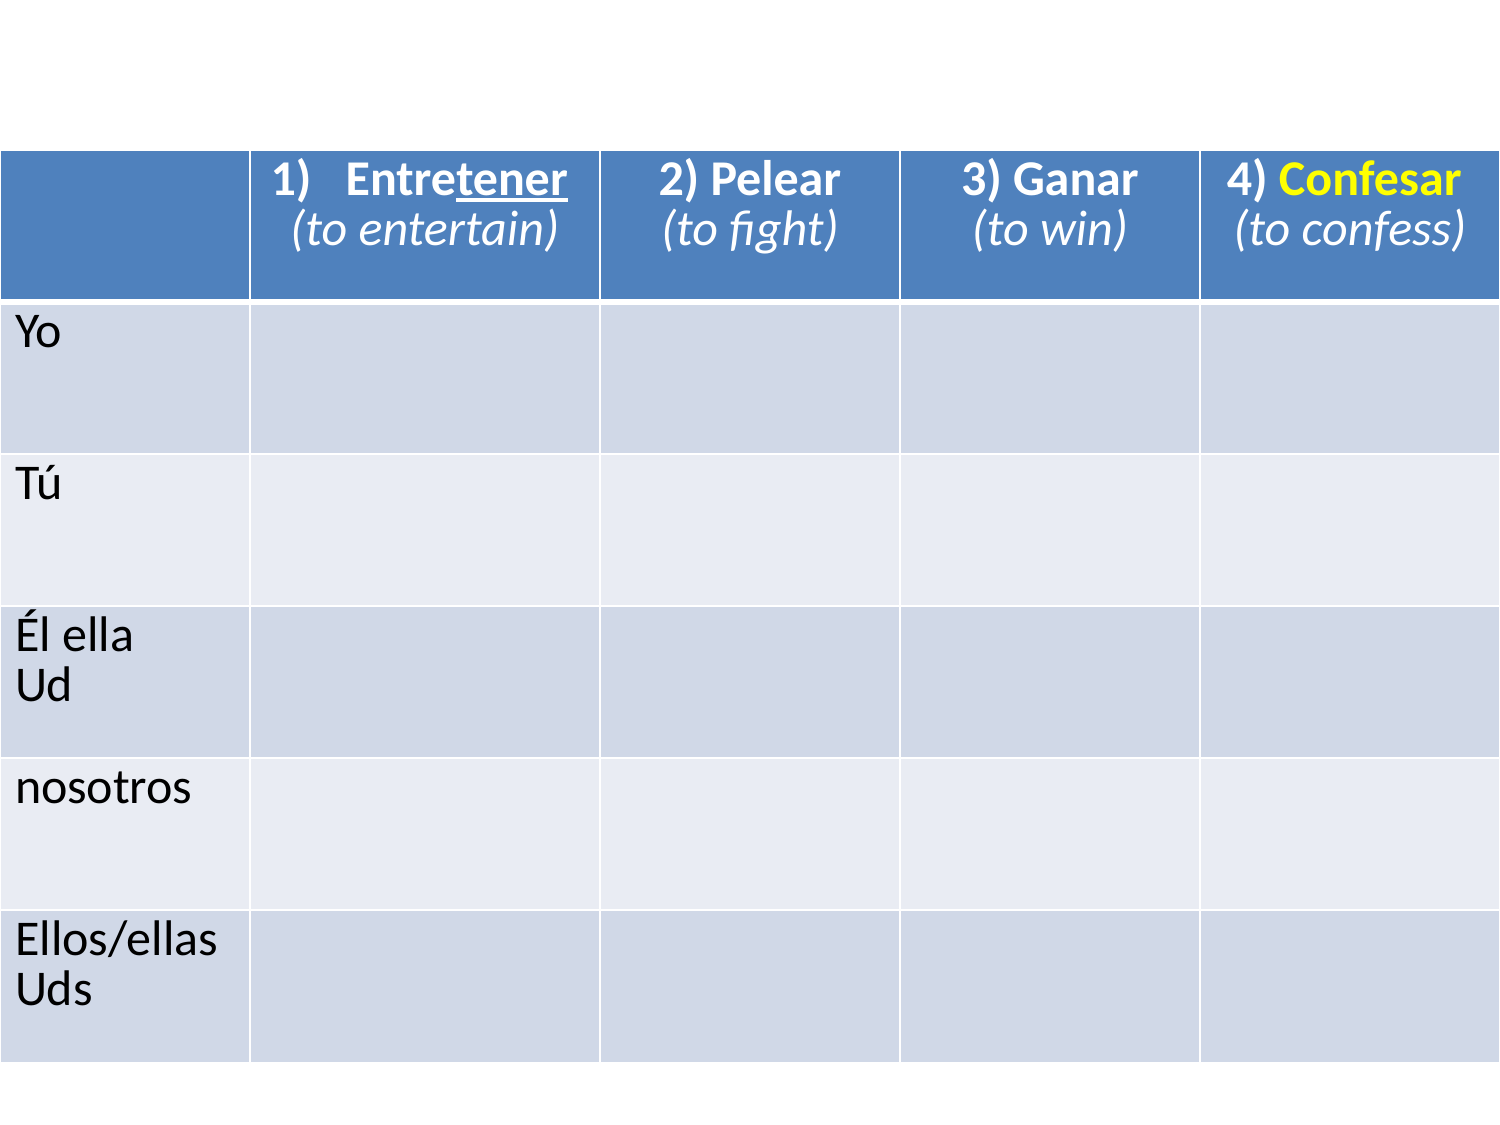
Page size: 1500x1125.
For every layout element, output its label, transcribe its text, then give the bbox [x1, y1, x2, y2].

table_cell Yo [1, 305, 249, 453]
table_cell nosotros [1, 759, 249, 909]
table_cell [1201, 455, 1499, 605]
table_cell [251, 455, 599, 605]
table_cell Ellos/ellas Uds [1, 911, 249, 1062]
table_cell [1201, 305, 1499, 453]
table_cell [251, 759, 599, 909]
table_header 2) Pelear (to fight) [601, 151, 899, 299]
table_cell [601, 305, 899, 453]
table_header 3) Ganar (to win) [901, 151, 1199, 299]
table_cell [901, 911, 1199, 1062]
table_cell [251, 911, 599, 1062]
table_cell [901, 607, 1199, 757]
table_cell [251, 305, 599, 453]
table_header Entretener (to entertain) [251, 151, 599, 299]
table_cell [601, 607, 899, 757]
table_header [1, 151, 249, 299]
table_cell [901, 305, 1199, 453]
table_cell [901, 759, 1199, 909]
table_cell Tú [1, 455, 249, 605]
table_cell Él ella Ud [1, 607, 249, 757]
table_cell [1201, 911, 1499, 1062]
table_cell [601, 759, 899, 909]
table_cell [251, 607, 599, 757]
table_cell [1201, 607, 1499, 757]
table_header 4) Confesar (to confess) [1201, 151, 1499, 299]
table_cell [601, 911, 899, 1062]
table_cell [1201, 759, 1499, 909]
table_cell [601, 455, 899, 605]
table_cell [901, 455, 1199, 605]
